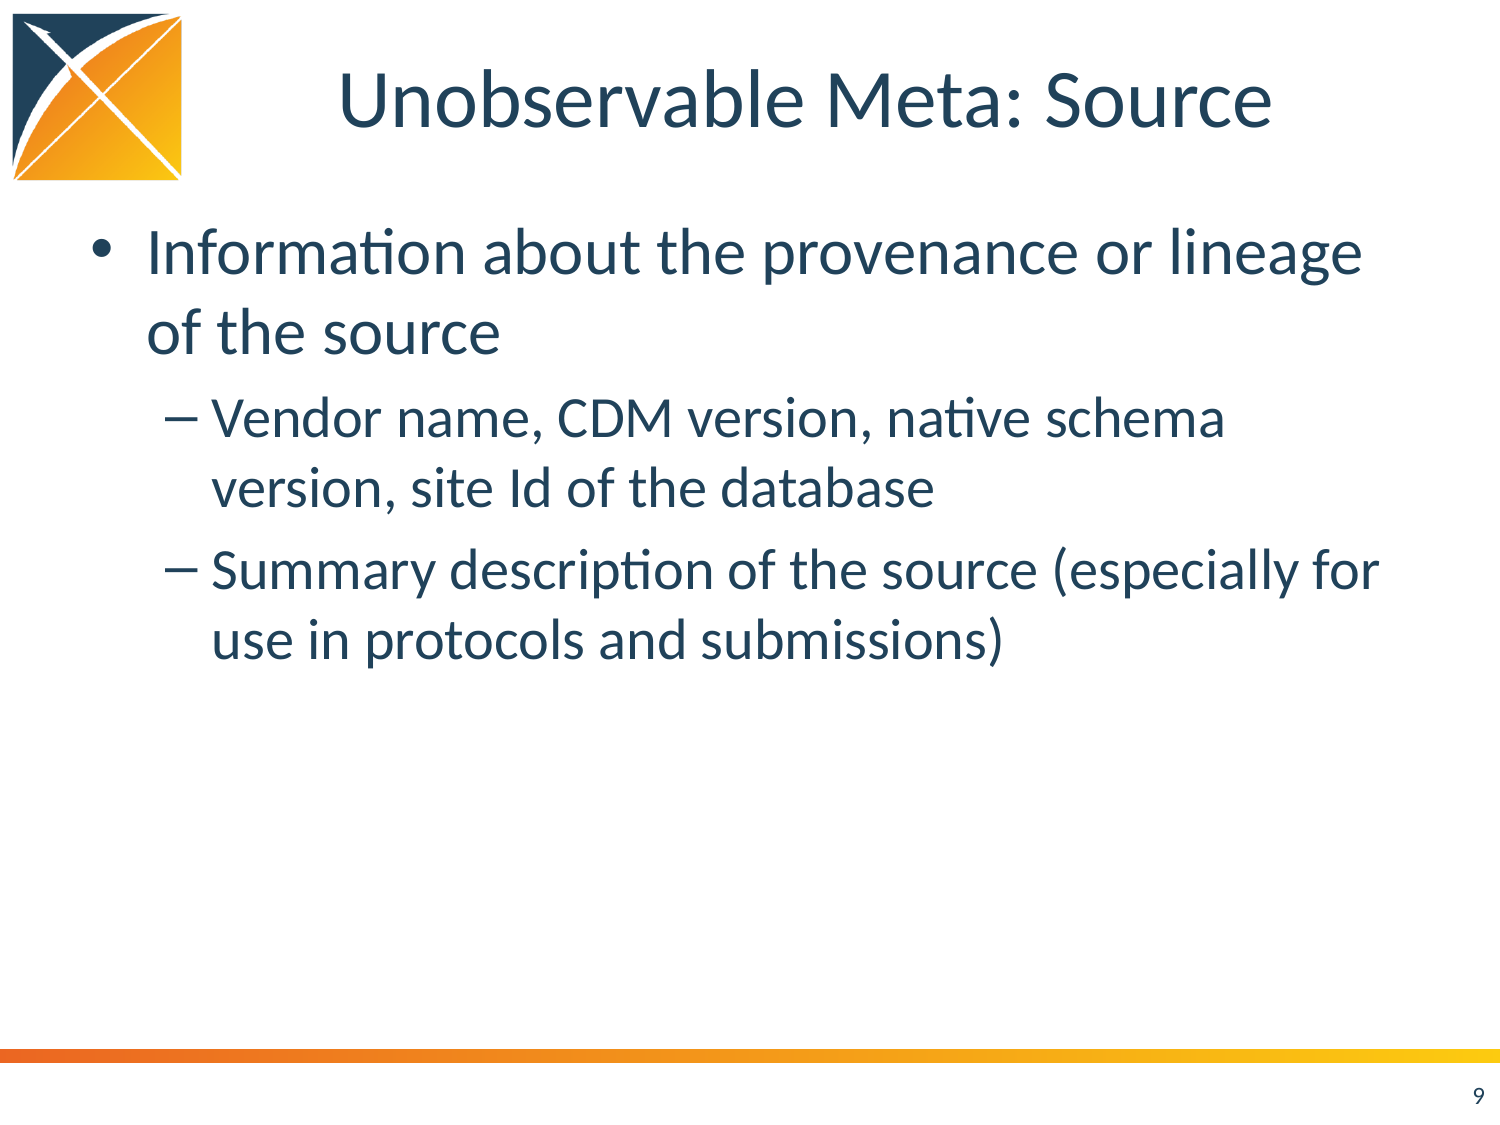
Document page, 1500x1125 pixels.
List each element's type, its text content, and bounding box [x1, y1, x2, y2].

list Information about the provenance or lineage of the source Vendor name, CDM version, native schema version, site Id of the database Summary description of the source (especially for use in protocols and submissions) [75, 200, 1425, 1005]
picture [0, 0, 206, 200]
slide_number 9 [1149, 1065, 1500, 1125]
title Unobservable Meta: Source [187, 24, 1425, 163]
